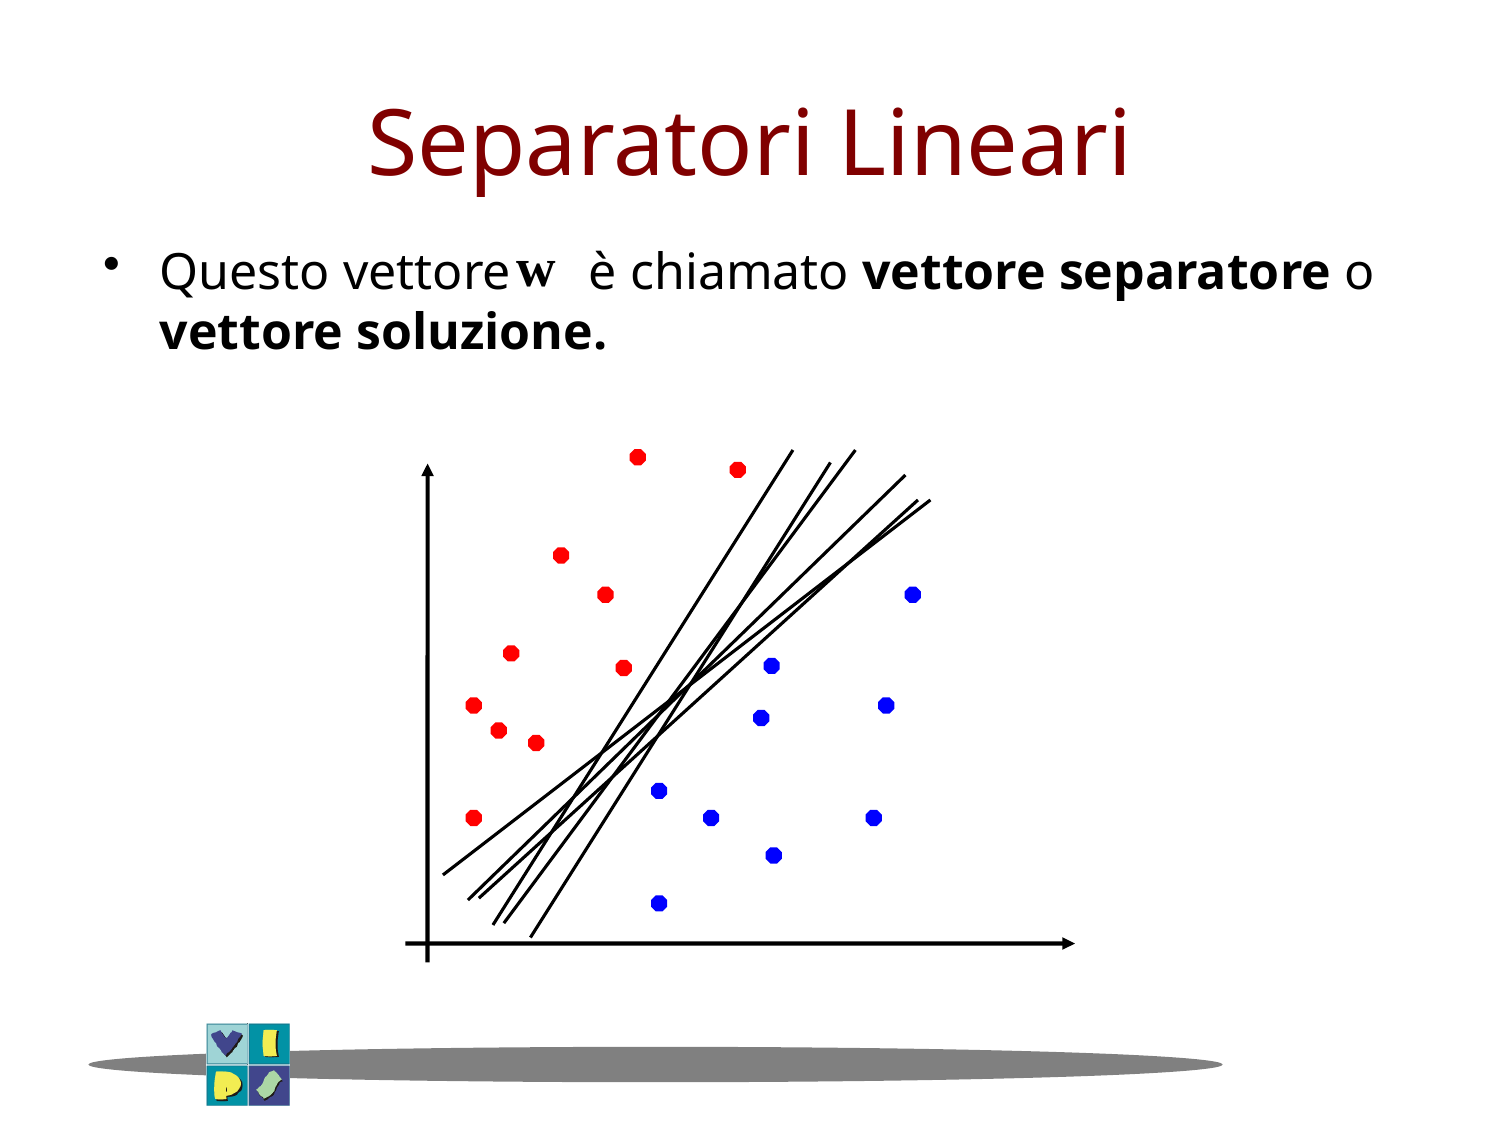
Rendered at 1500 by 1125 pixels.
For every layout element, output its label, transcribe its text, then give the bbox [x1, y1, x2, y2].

picture [206, 1023, 290, 1106]
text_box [507, 249, 568, 300]
title Separatori Lineari [75, 45, 1425, 233]
list Questo vettore è chiamato vettore separatore o vettore soluzione. [88, 231, 1439, 975]
